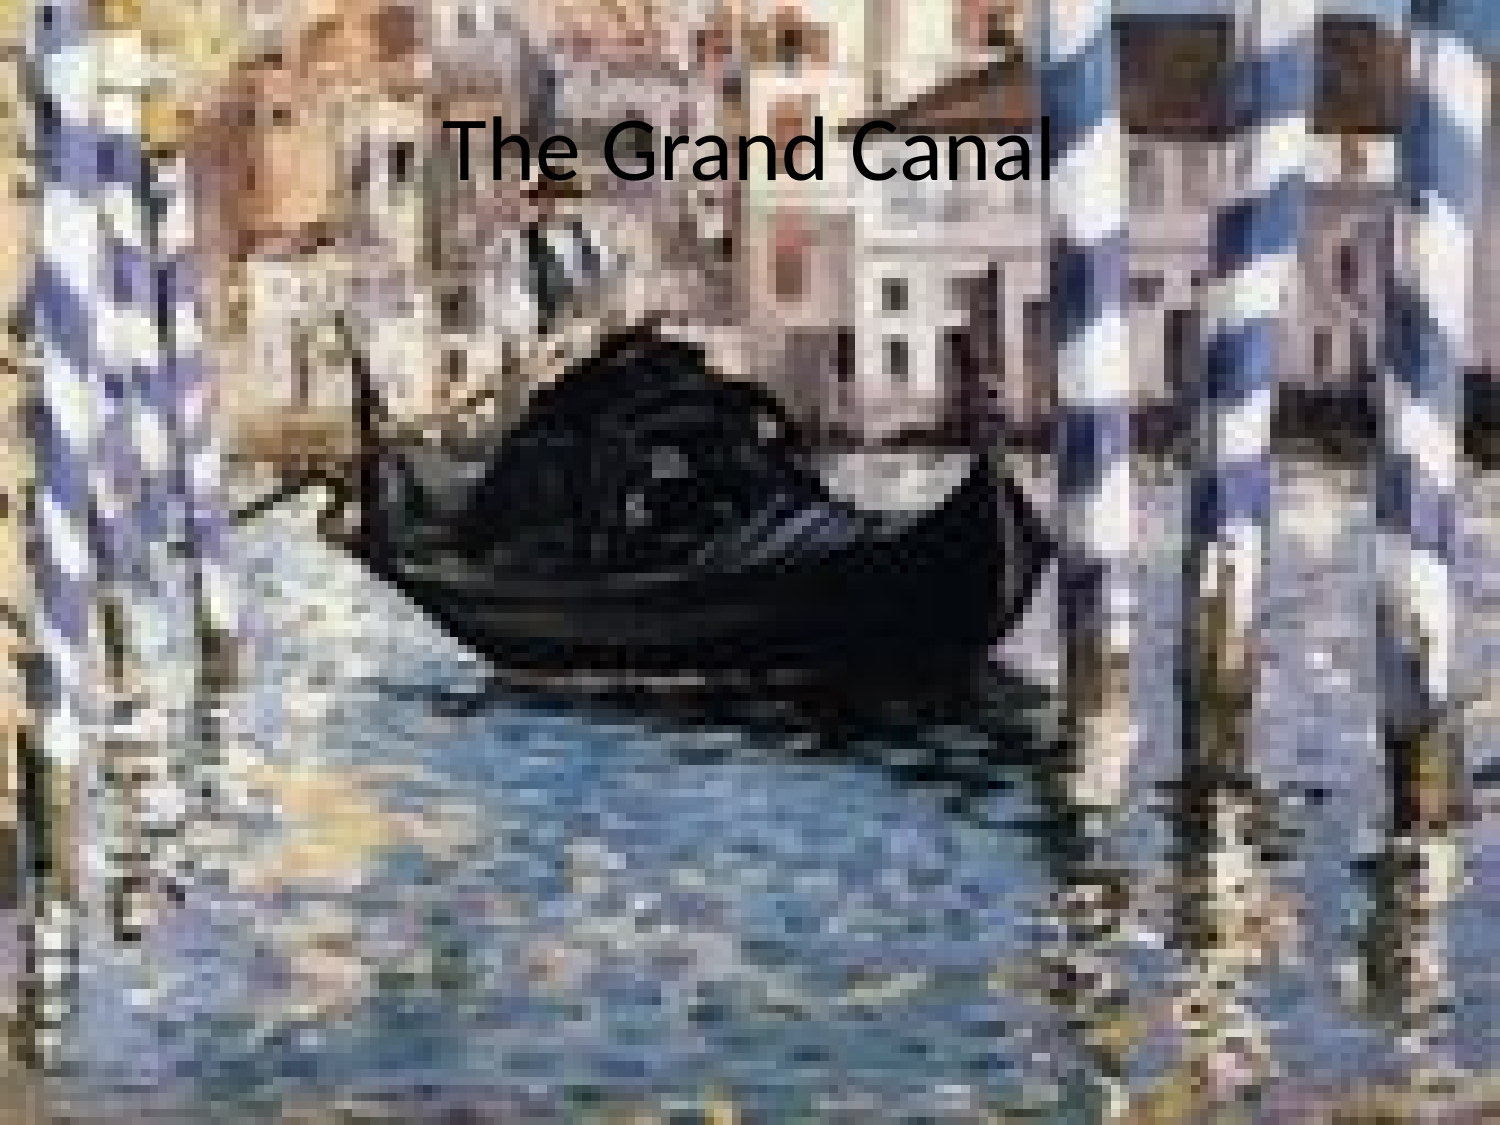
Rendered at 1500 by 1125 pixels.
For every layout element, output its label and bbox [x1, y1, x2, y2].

list [0, 0, 1500, 1125]
